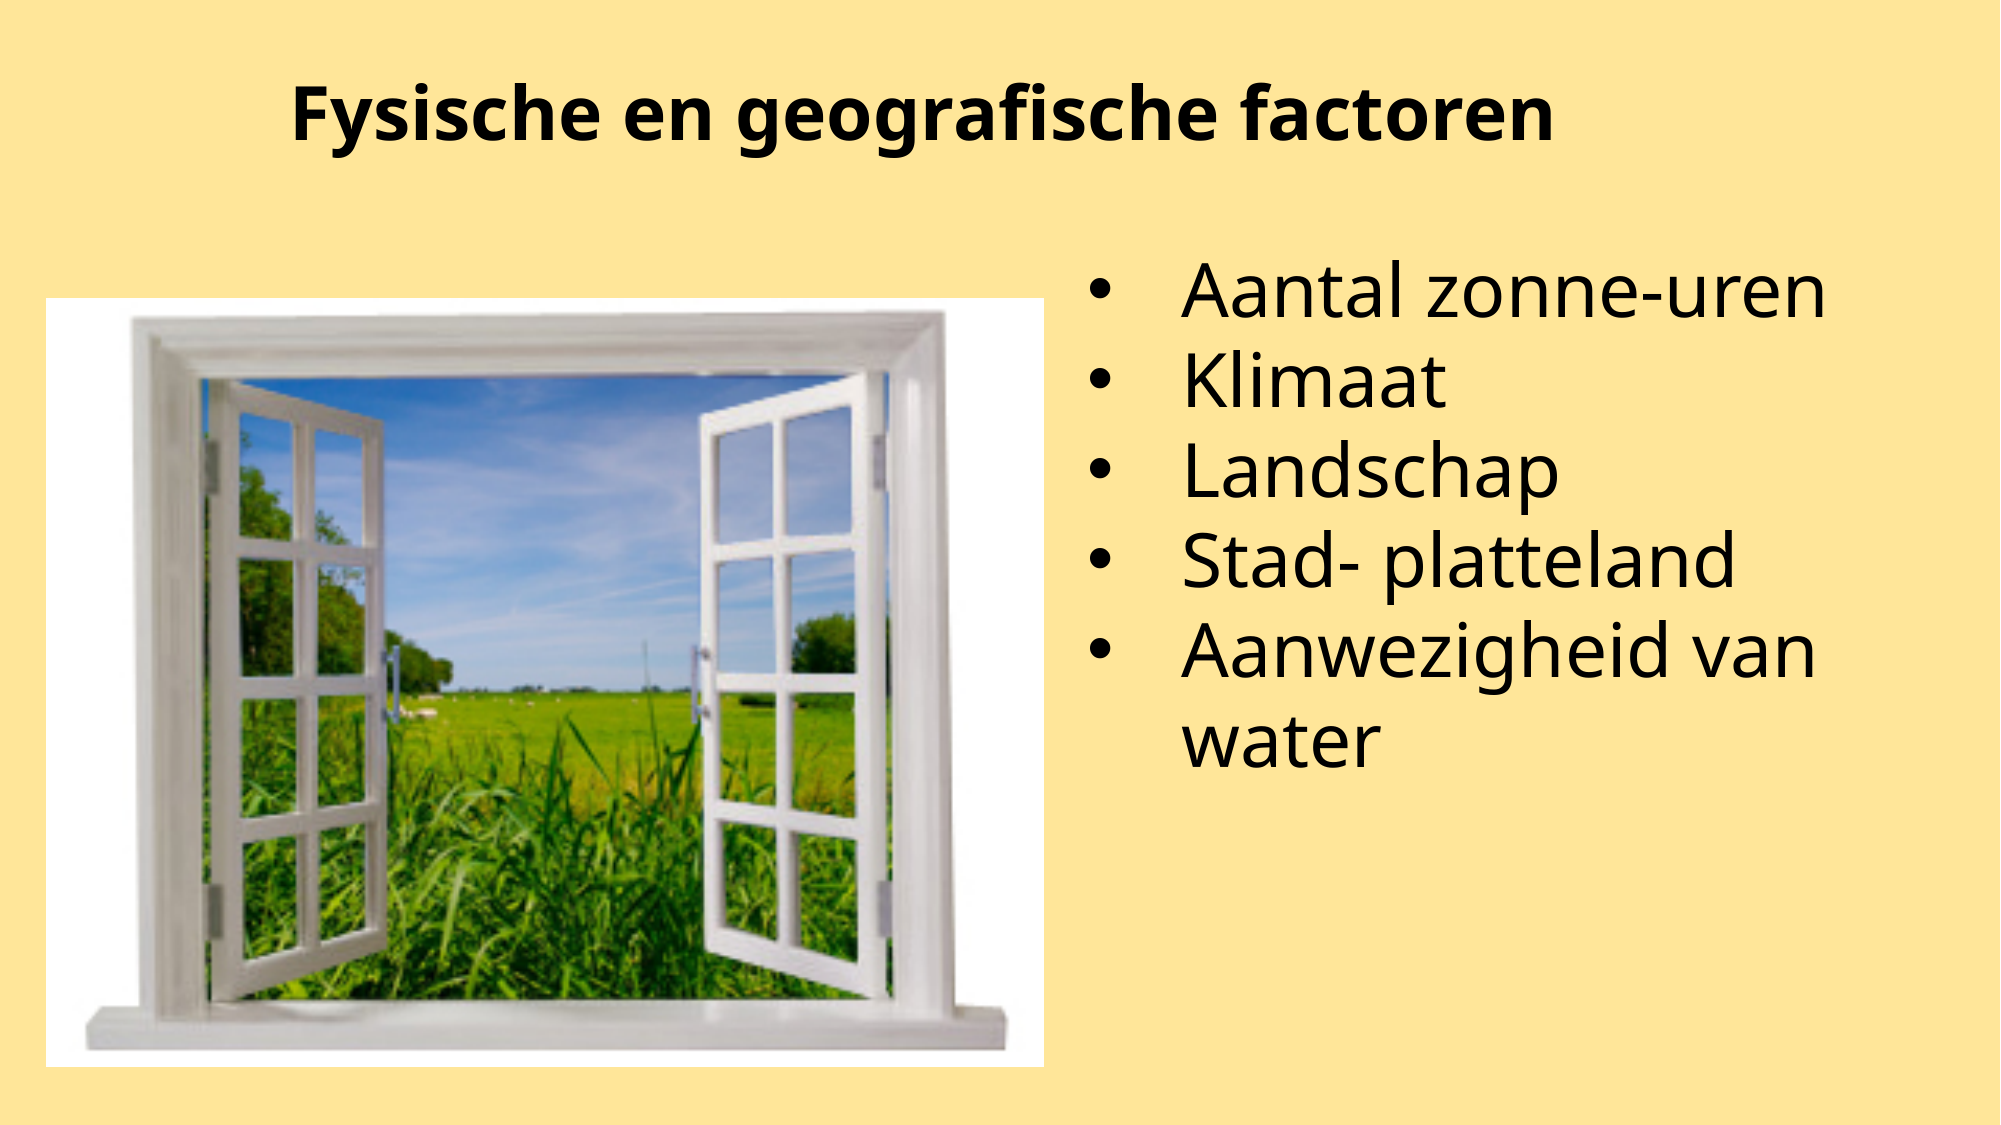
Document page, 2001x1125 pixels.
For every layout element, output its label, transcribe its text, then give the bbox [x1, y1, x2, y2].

subtitle Fysische en geografische factoren [148, 68, 1699, 181]
picture [46, 298, 1044, 1067]
text_box Aantal zonne-uren Klimaat Landschap Stad- platteland Aanwezigheid van water [1072, 235, 1954, 836]
